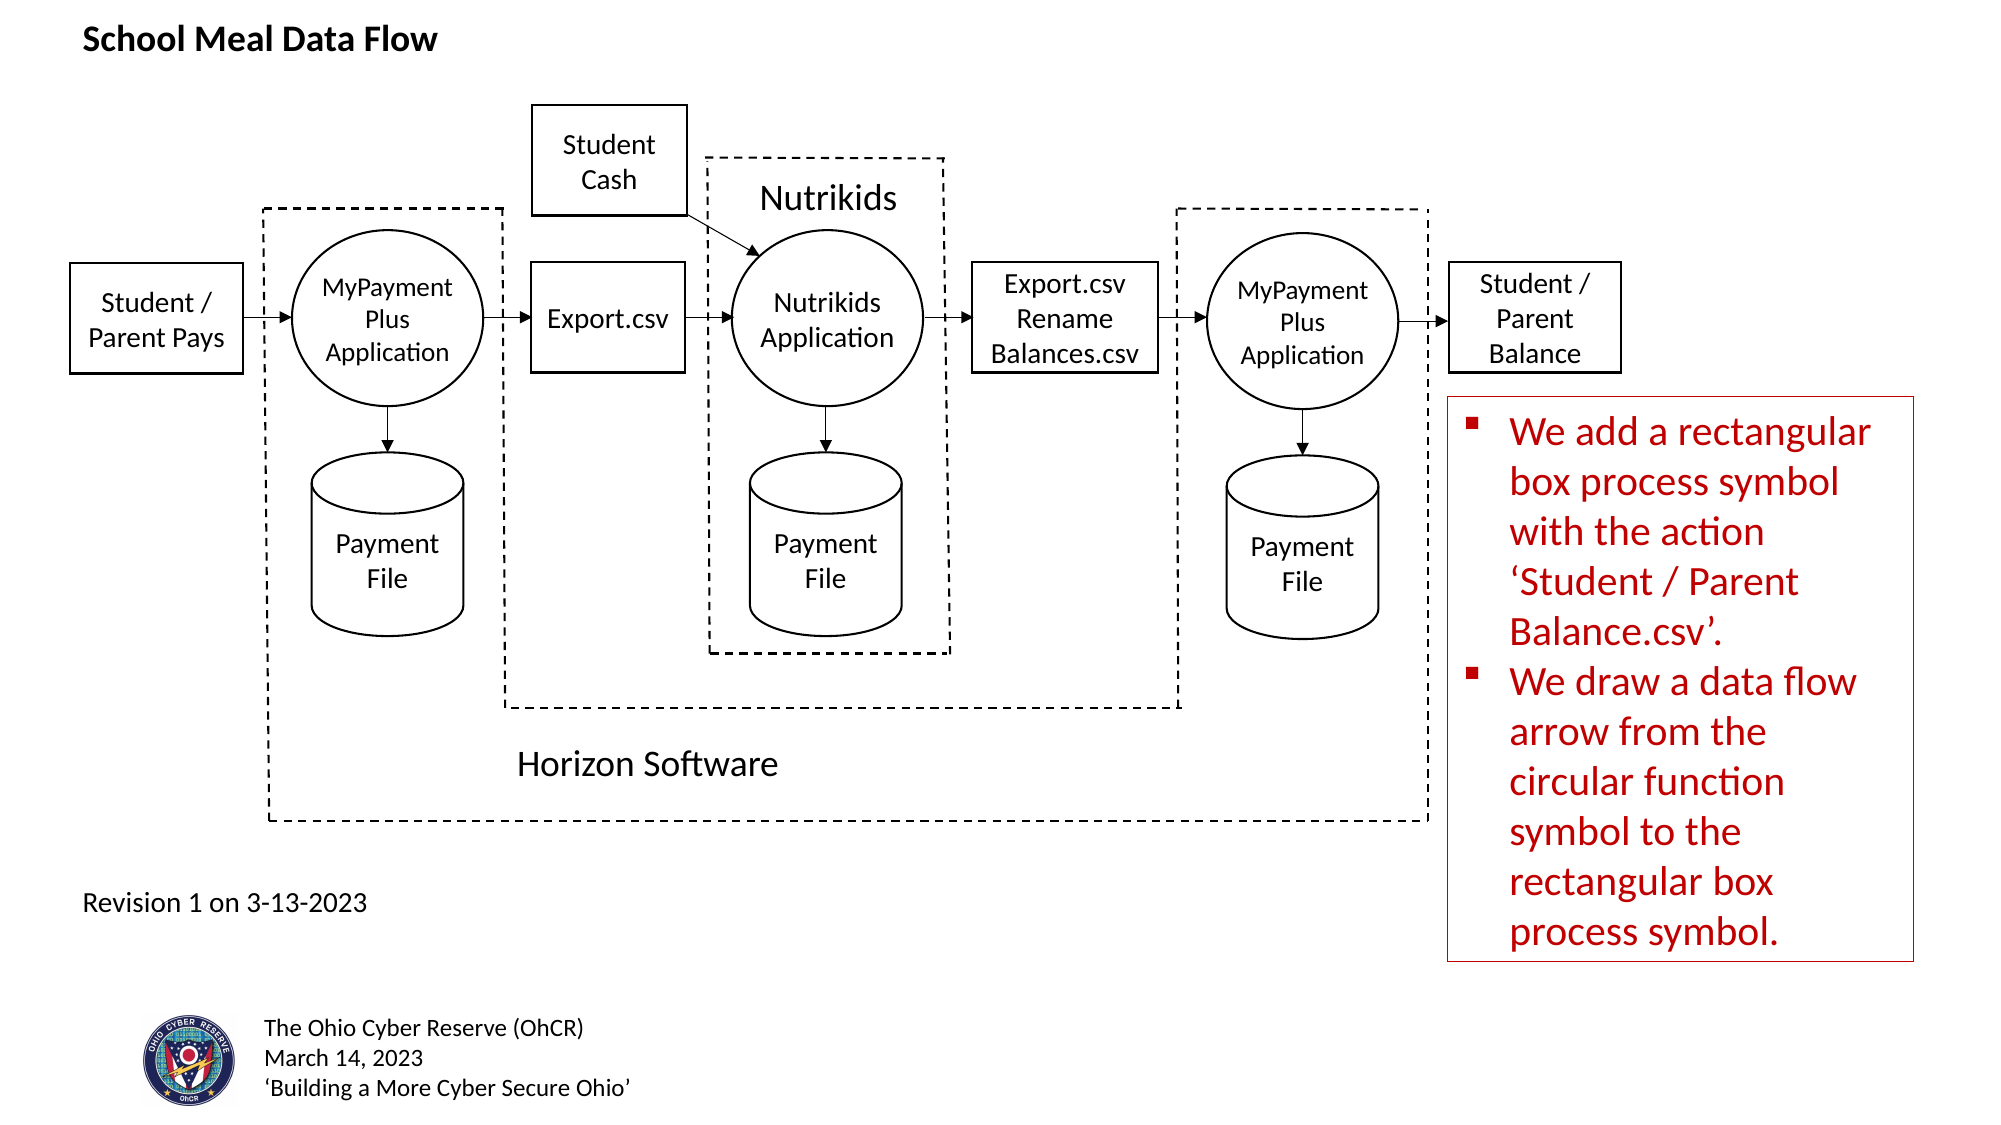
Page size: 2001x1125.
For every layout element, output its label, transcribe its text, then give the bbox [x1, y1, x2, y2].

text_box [687, 214, 760, 256]
text_box Student / Parent Balance [1448, 261, 1622, 374]
text_box School Meal Data Flow [68, 6, 706, 67]
text_box Student / Parent Pays [69, 262, 244, 375]
text_box Student Cash [531, 104, 688, 217]
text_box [263, 208, 270, 821]
text_box MyPaymentPlus Application [1205, 232, 1400, 411]
text_box Export.csv [530, 261, 686, 374]
text_box Payment File [748, 451, 903, 638]
text_box Horizon Software [502, 731, 852, 792]
text_box MyPaymentPlus Application [290, 229, 485, 408]
text_box Payment File [1225, 454, 1380, 641]
text_box We add a rectangular box process symbol with the action ‘Student / Parent Balance.csv’. We draw a data flow arrow from the circular function symbol to the rectangular box process symbol. [1447, 396, 1914, 962]
text_box Export.csv Rename Balances.csv [971, 261, 1159, 374]
text_box Payment File [310, 451, 465, 638]
text_box Revision 1 on 3-13-2023 [68, 876, 679, 926]
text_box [502, 208, 506, 708]
picture [140, 1013, 238, 1108]
text_box Nutrikids [744, 165, 913, 226]
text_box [942, 157, 951, 317]
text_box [942, 318, 951, 655]
text_box Nutrikids Application [730, 229, 925, 408]
text_box The Ohio Cyber Reserve (OhCR) March 14, 2023 ‘Building a More Cyber Secure Ohio’ [249, 1004, 647, 1109]
